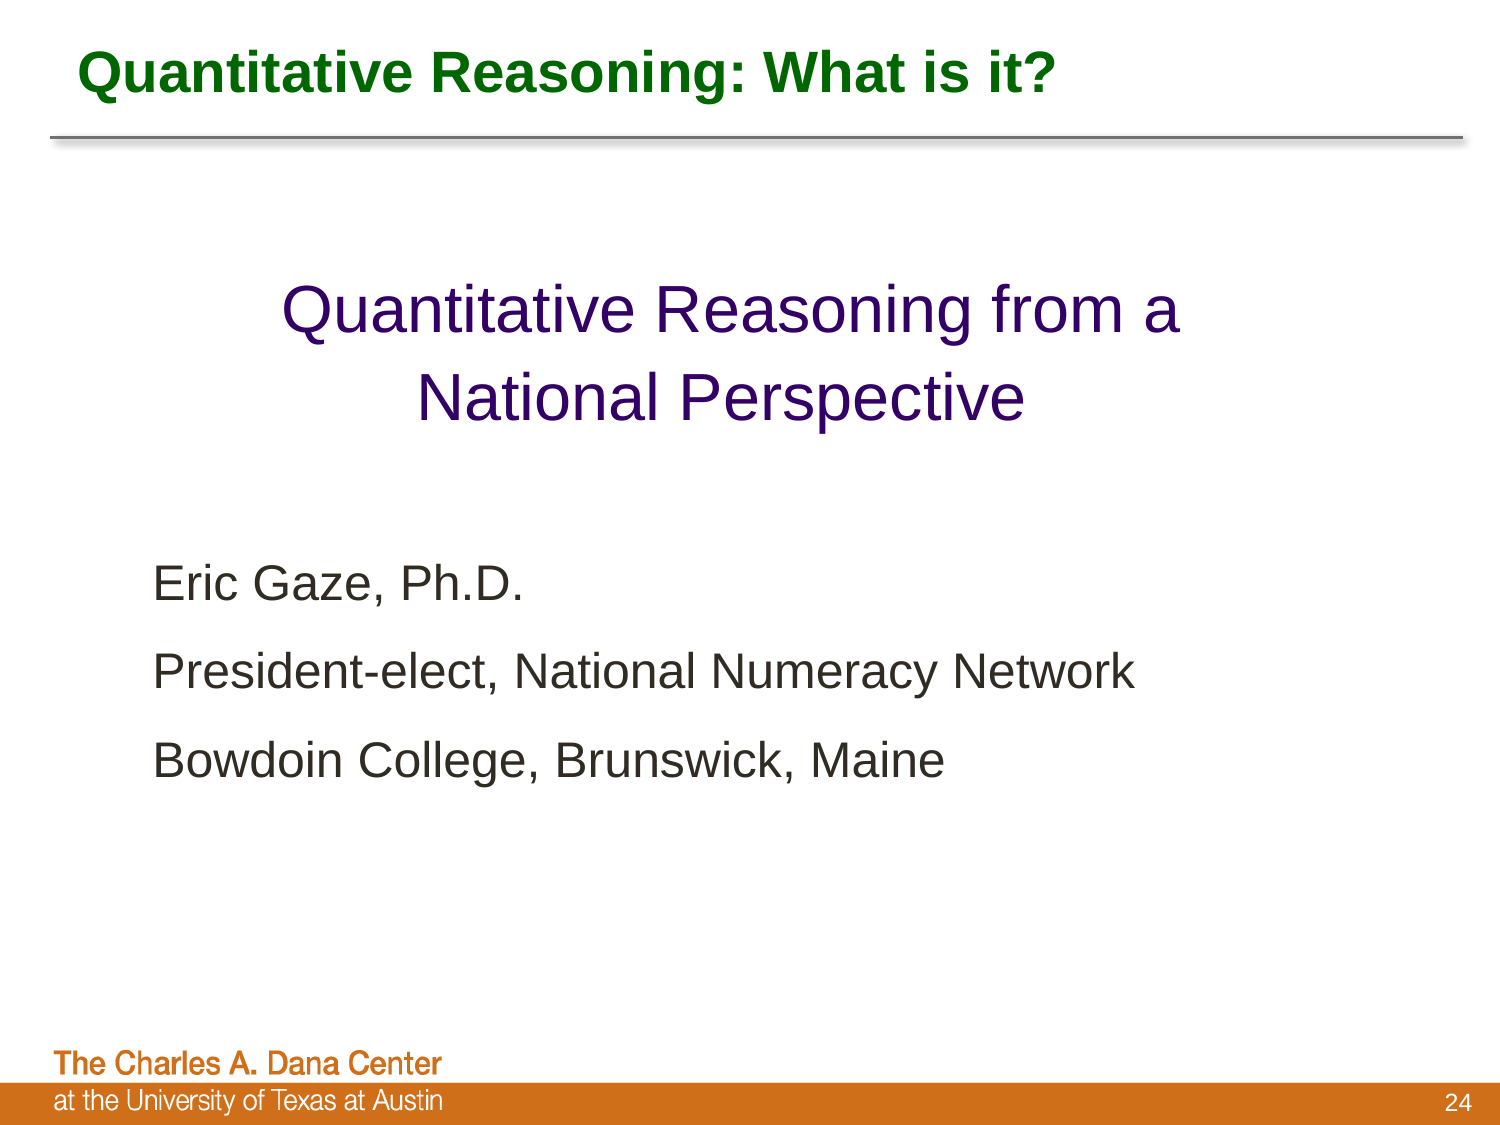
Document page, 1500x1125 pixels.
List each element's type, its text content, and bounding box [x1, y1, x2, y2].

text_box Quantitative Reasoning: What is it? [62, 26, 1500, 113]
list Quantitative Reasoning from a National Perspective Eric Gaze, Ph.D. President-elect, National Numeracy Network Bowdoin College, Brunswick, Maine [137, 249, 1325, 1063]
picture [0, 1050, 1500, 1125]
slide_number 24 [1412, 1078, 1488, 1117]
